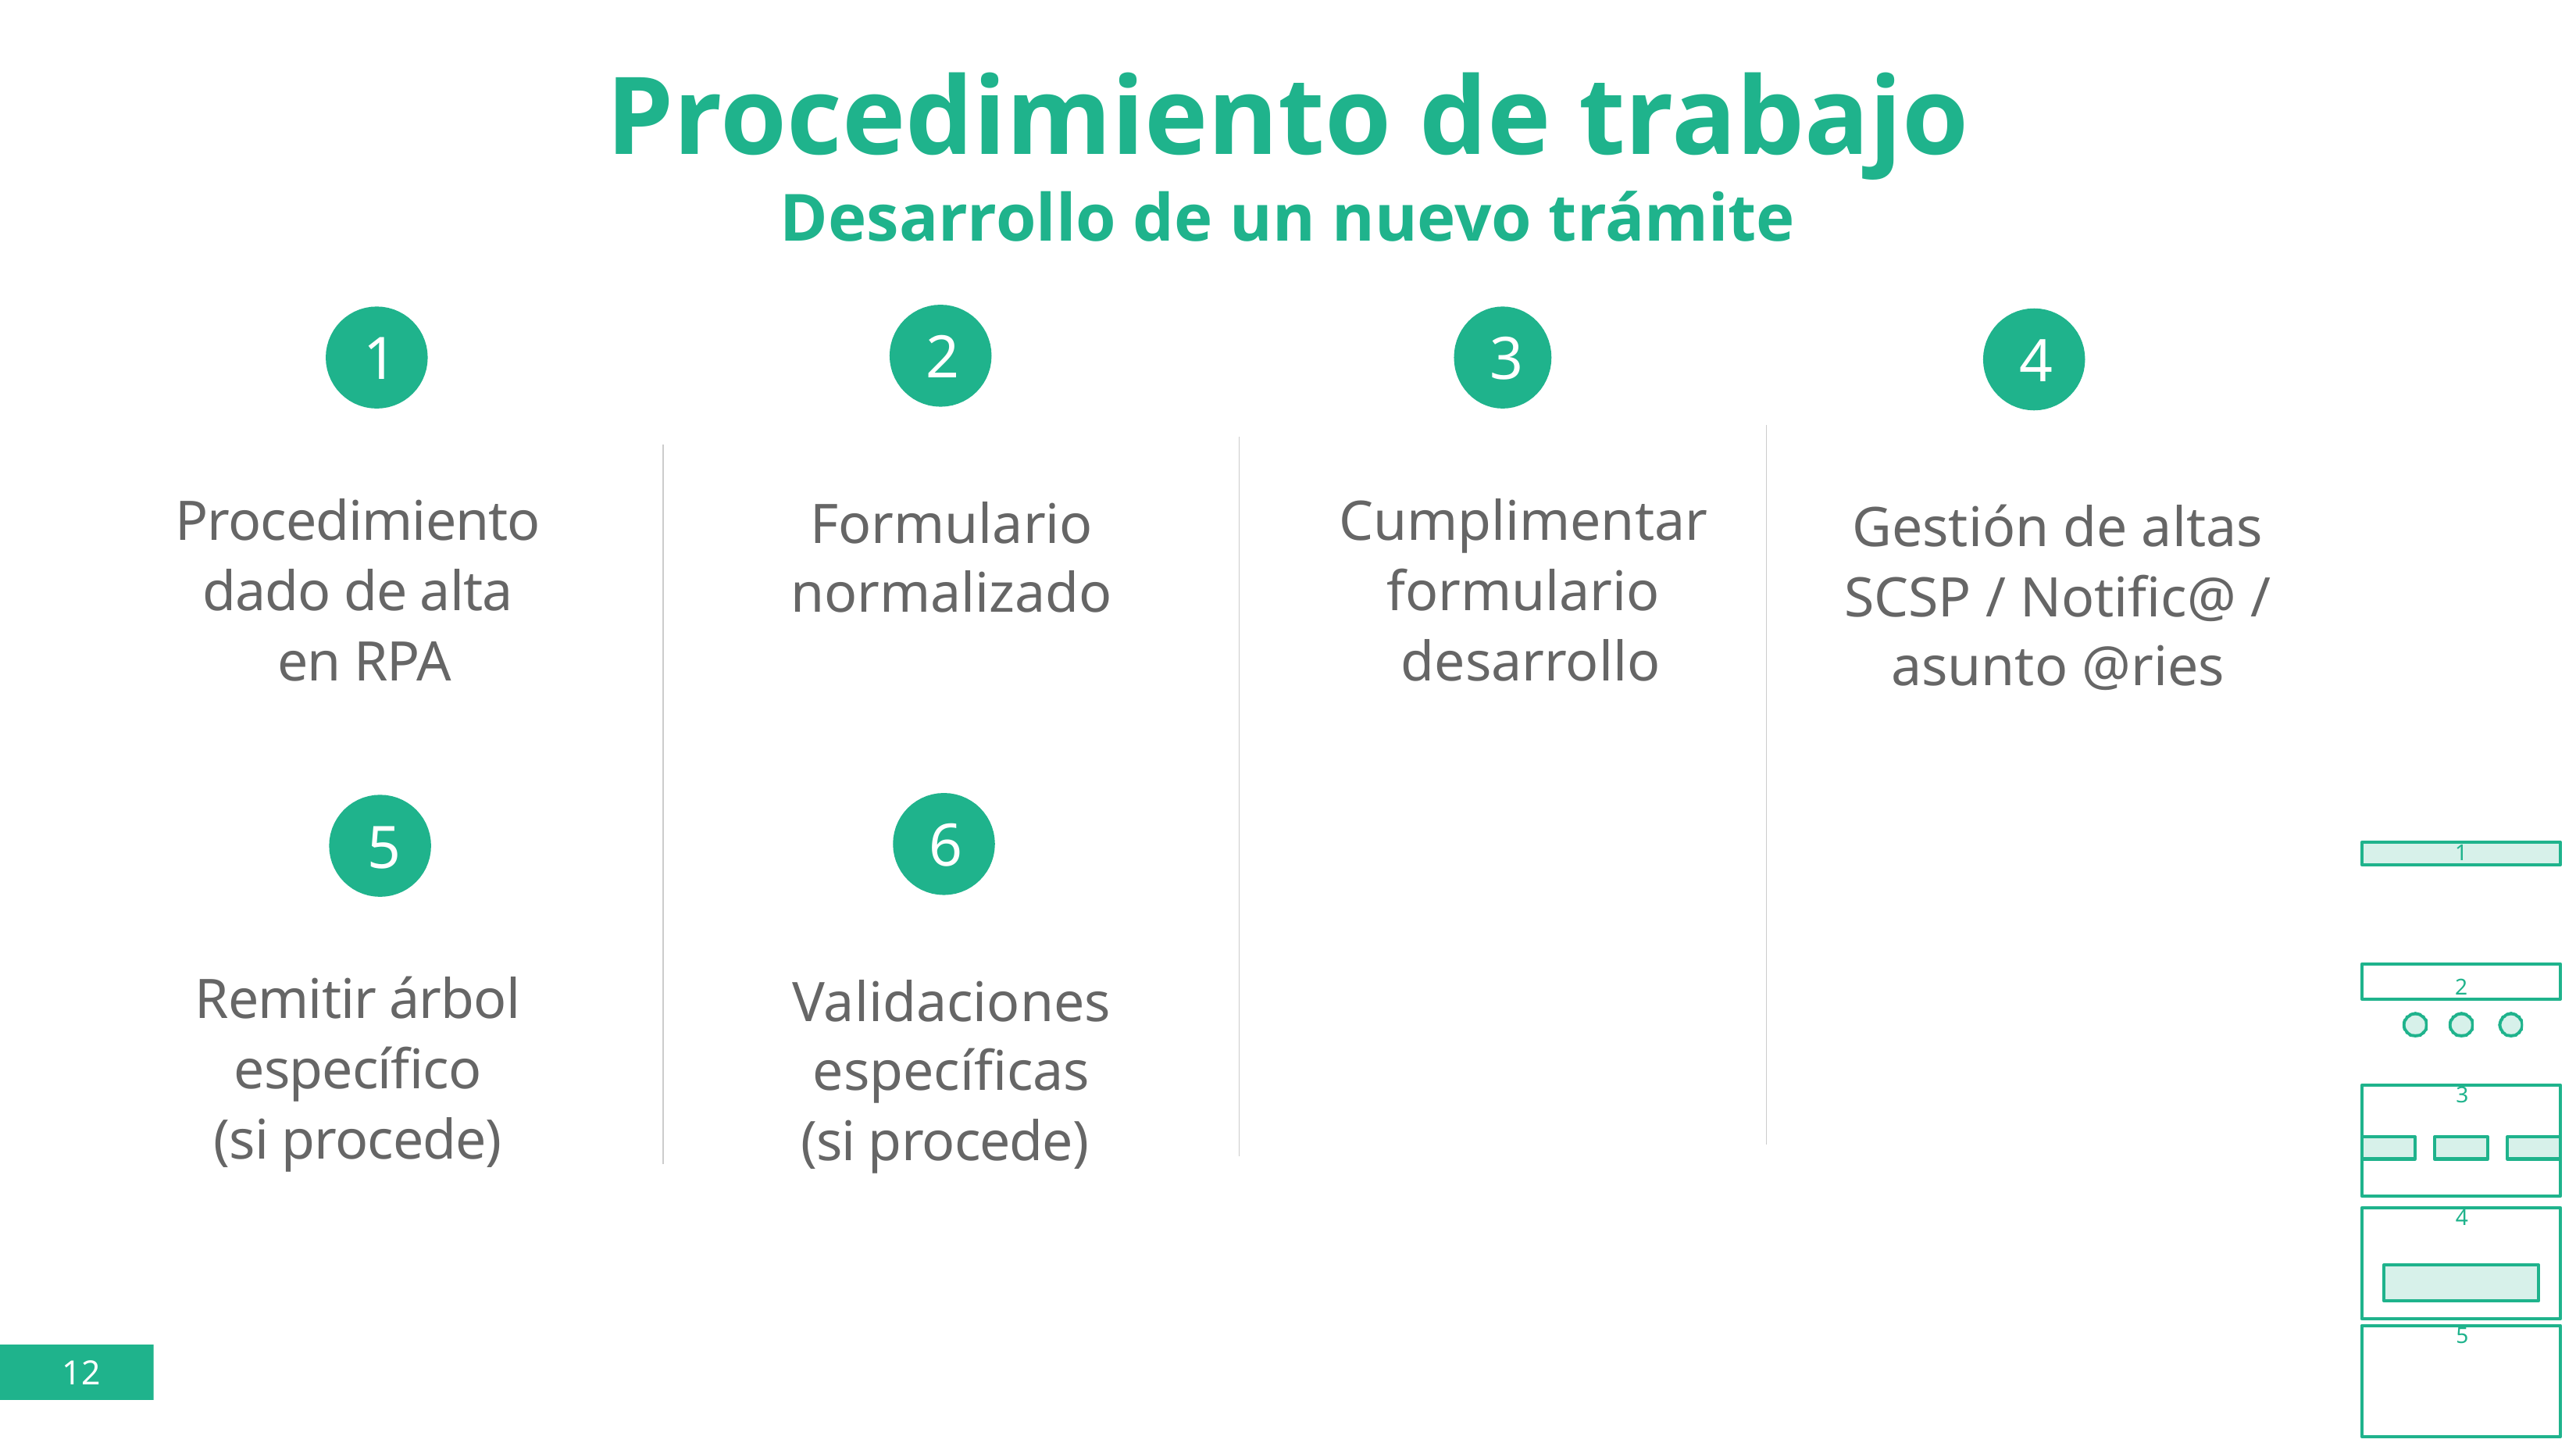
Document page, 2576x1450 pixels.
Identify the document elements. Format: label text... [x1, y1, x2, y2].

text_box [889, 305, 992, 407]
text_box Remitir árbol específico (si procede) [67, 959, 661, 1170]
text_box 4 [2018, 320, 2050, 394]
slide_number 12 [41, 1351, 112, 1394]
text_box 2 [924, 317, 956, 390]
text_box [326, 306, 428, 409]
text_box Gestión de altas SCSP / Notific@ / asunto @ries [1840, 487, 2275, 697]
text_box [893, 793, 995, 895]
text_box Procedimiento de trabajo Desarrollo de un nuevo trámite [0, 41, 2576, 260]
text_box Formulario normalizado [663, 484, 1240, 623]
text_box 6 [927, 805, 959, 878]
text_box [329, 795, 431, 897]
text_box 5 [366, 807, 394, 880]
text_box Procedimiento dado de alta en RPA [67, 480, 661, 692]
text_box [0, 1345, 154, 1400]
text_box 3 [1488, 319, 1519, 391]
text_box [1982, 308, 2085, 411]
text_box [1454, 306, 1552, 409]
text_box Cumplimentar formulario desarrollo [1313, 480, 1747, 692]
text_box 1 [362, 319, 391, 391]
text_box Validaciones específicas (si procede) [662, 962, 1240, 1171]
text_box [2361, 841, 2561, 1438]
